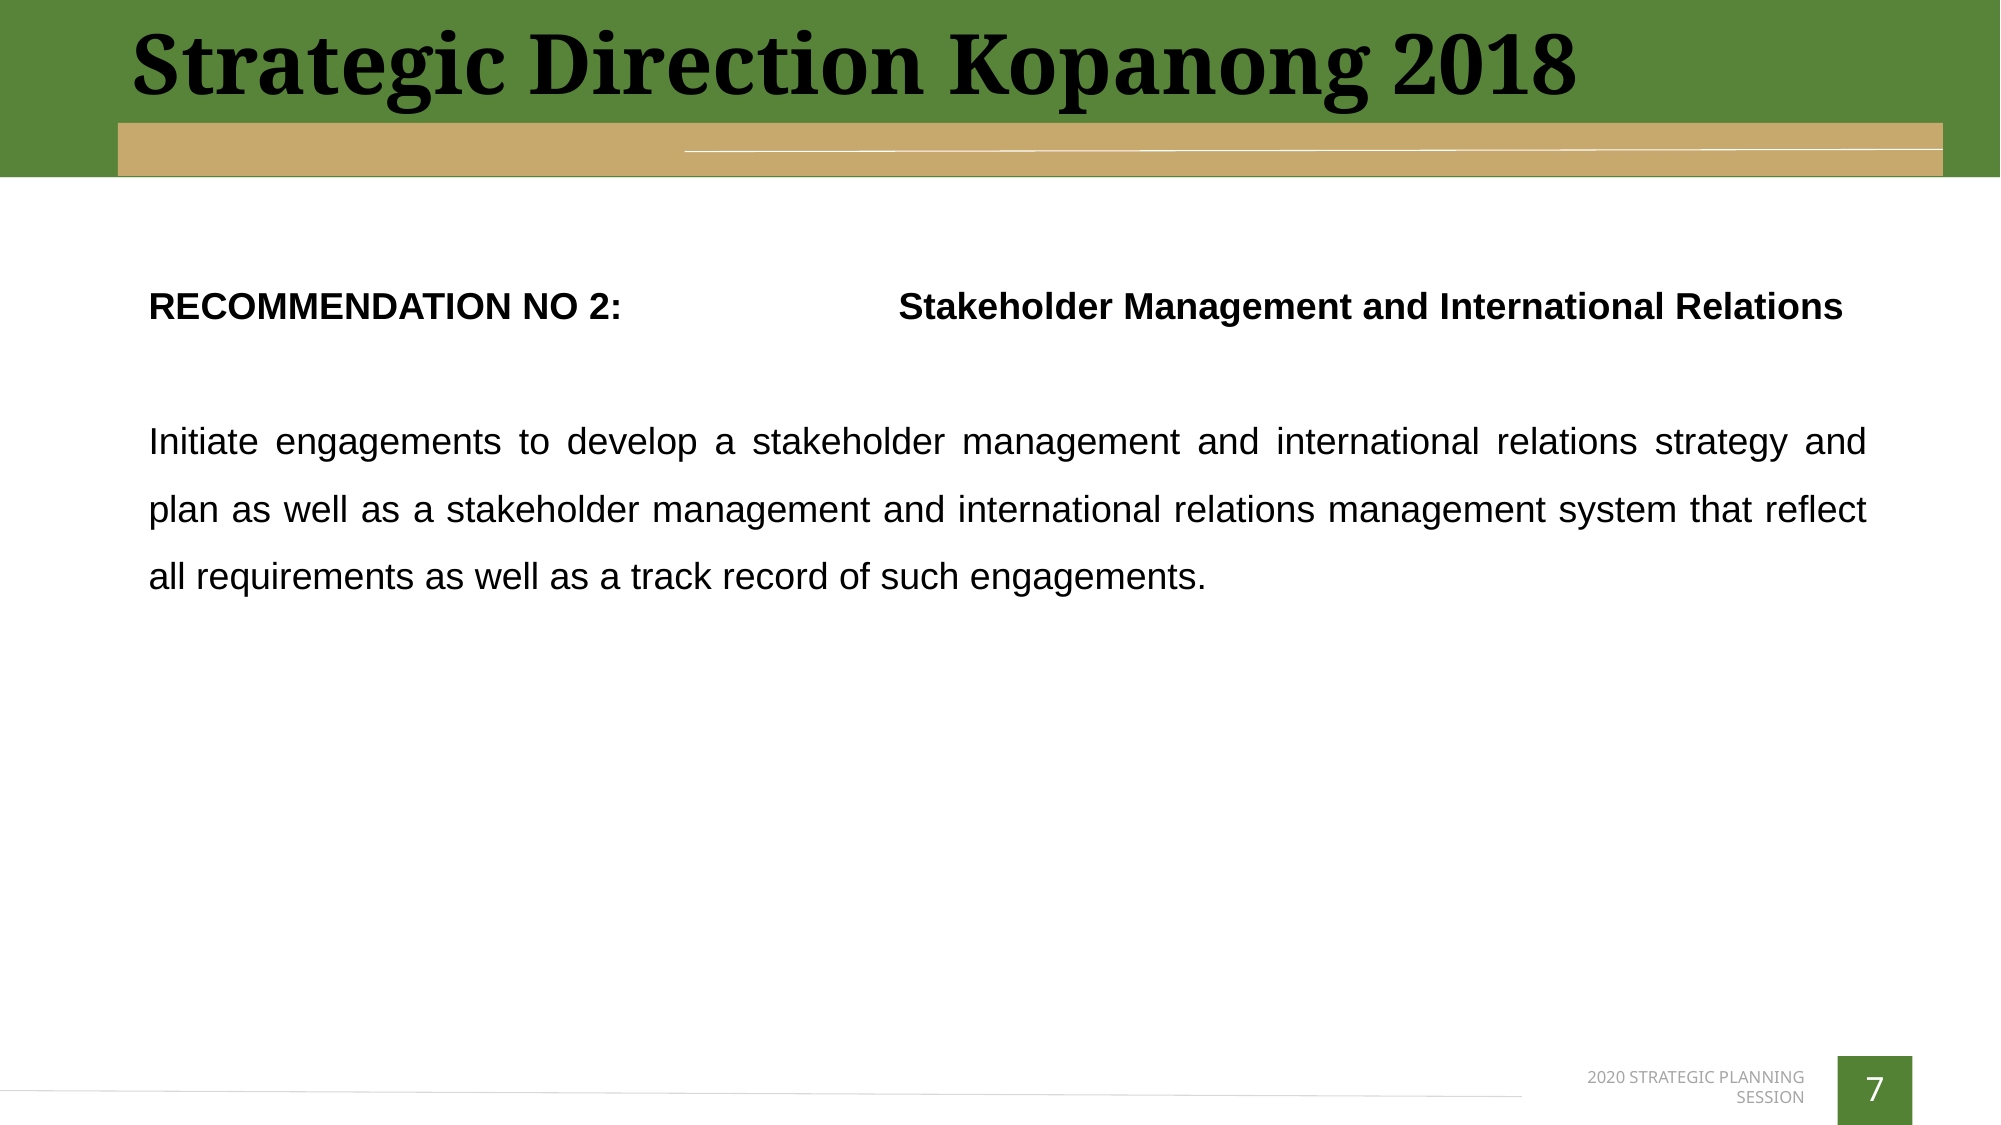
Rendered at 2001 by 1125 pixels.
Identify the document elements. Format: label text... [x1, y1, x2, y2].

text_box [0, 0, 2000, 178]
text_box [117, 135, 1943, 176]
text_box Strategic Direction Kopanong 2018 [117, 0, 2000, 135]
text_box RECOMMENDATION NO 2: Stakeholder Management and International Relations Initiate engagements to develop a stakeholder management and international relations strategy and plan as well as a stakeholder management and international relations management system that reflect all requirements as well as a track record of such engagements. [133, 233, 1883, 1125]
